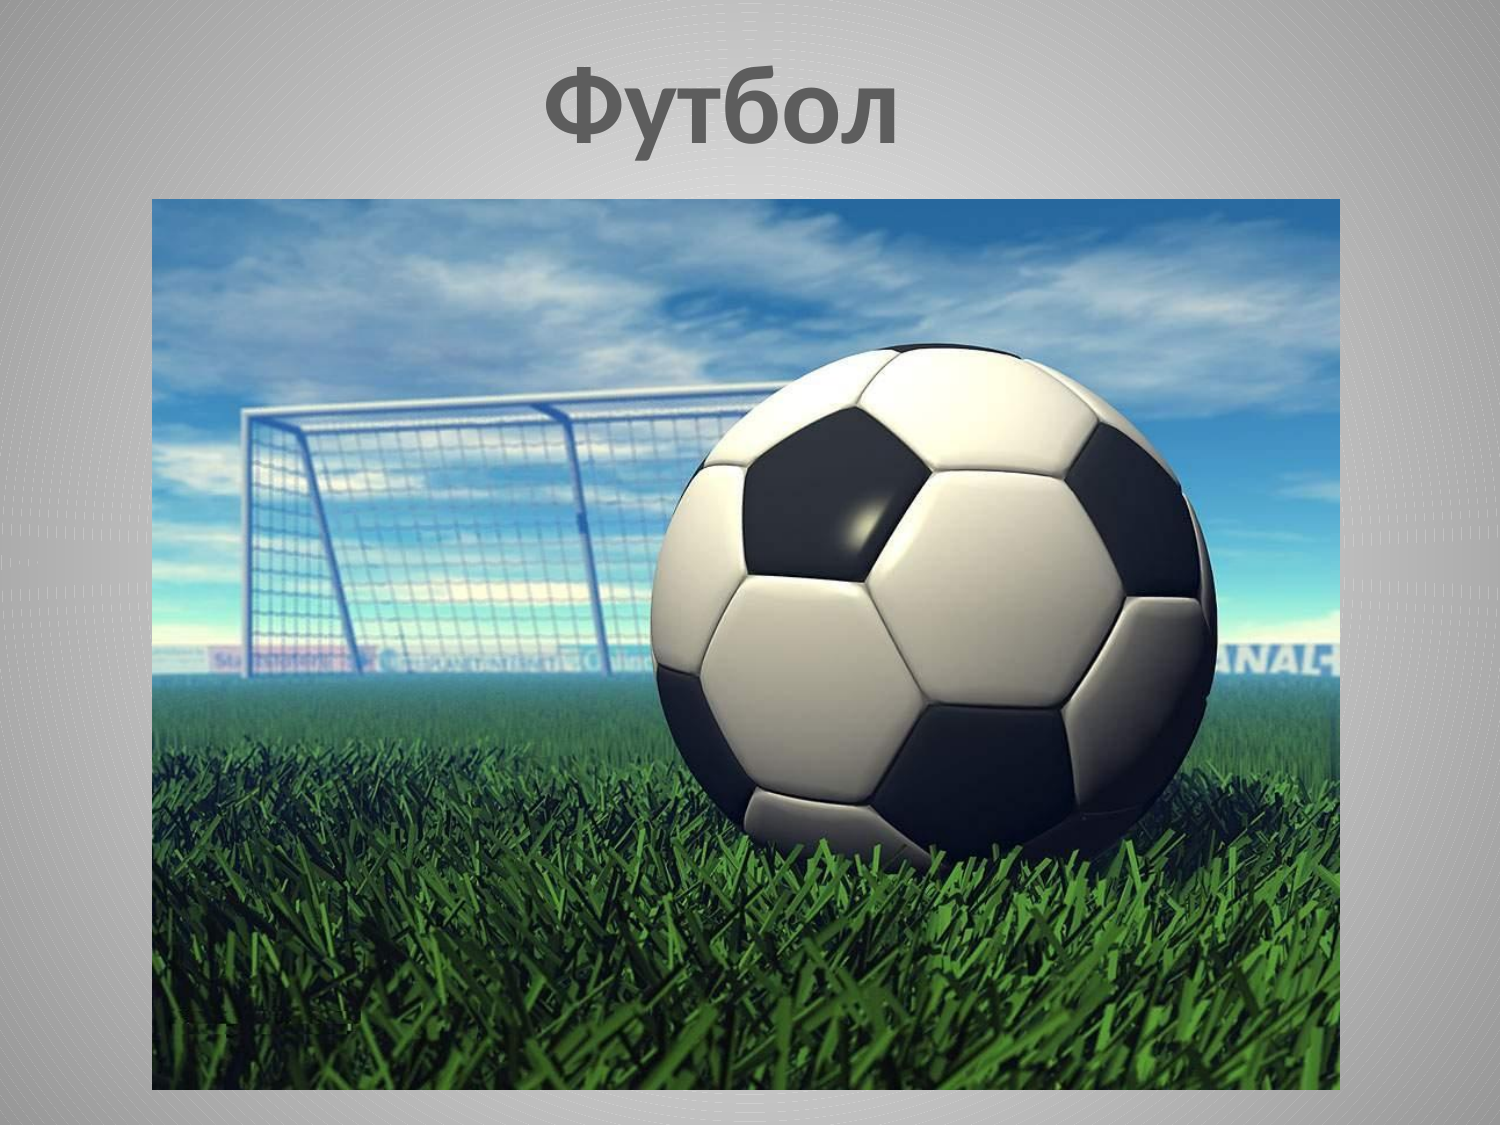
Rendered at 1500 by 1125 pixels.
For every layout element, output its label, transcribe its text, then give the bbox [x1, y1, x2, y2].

text_box Футбол [528, 23, 917, 174]
picture [152, 198, 1340, 1091]
